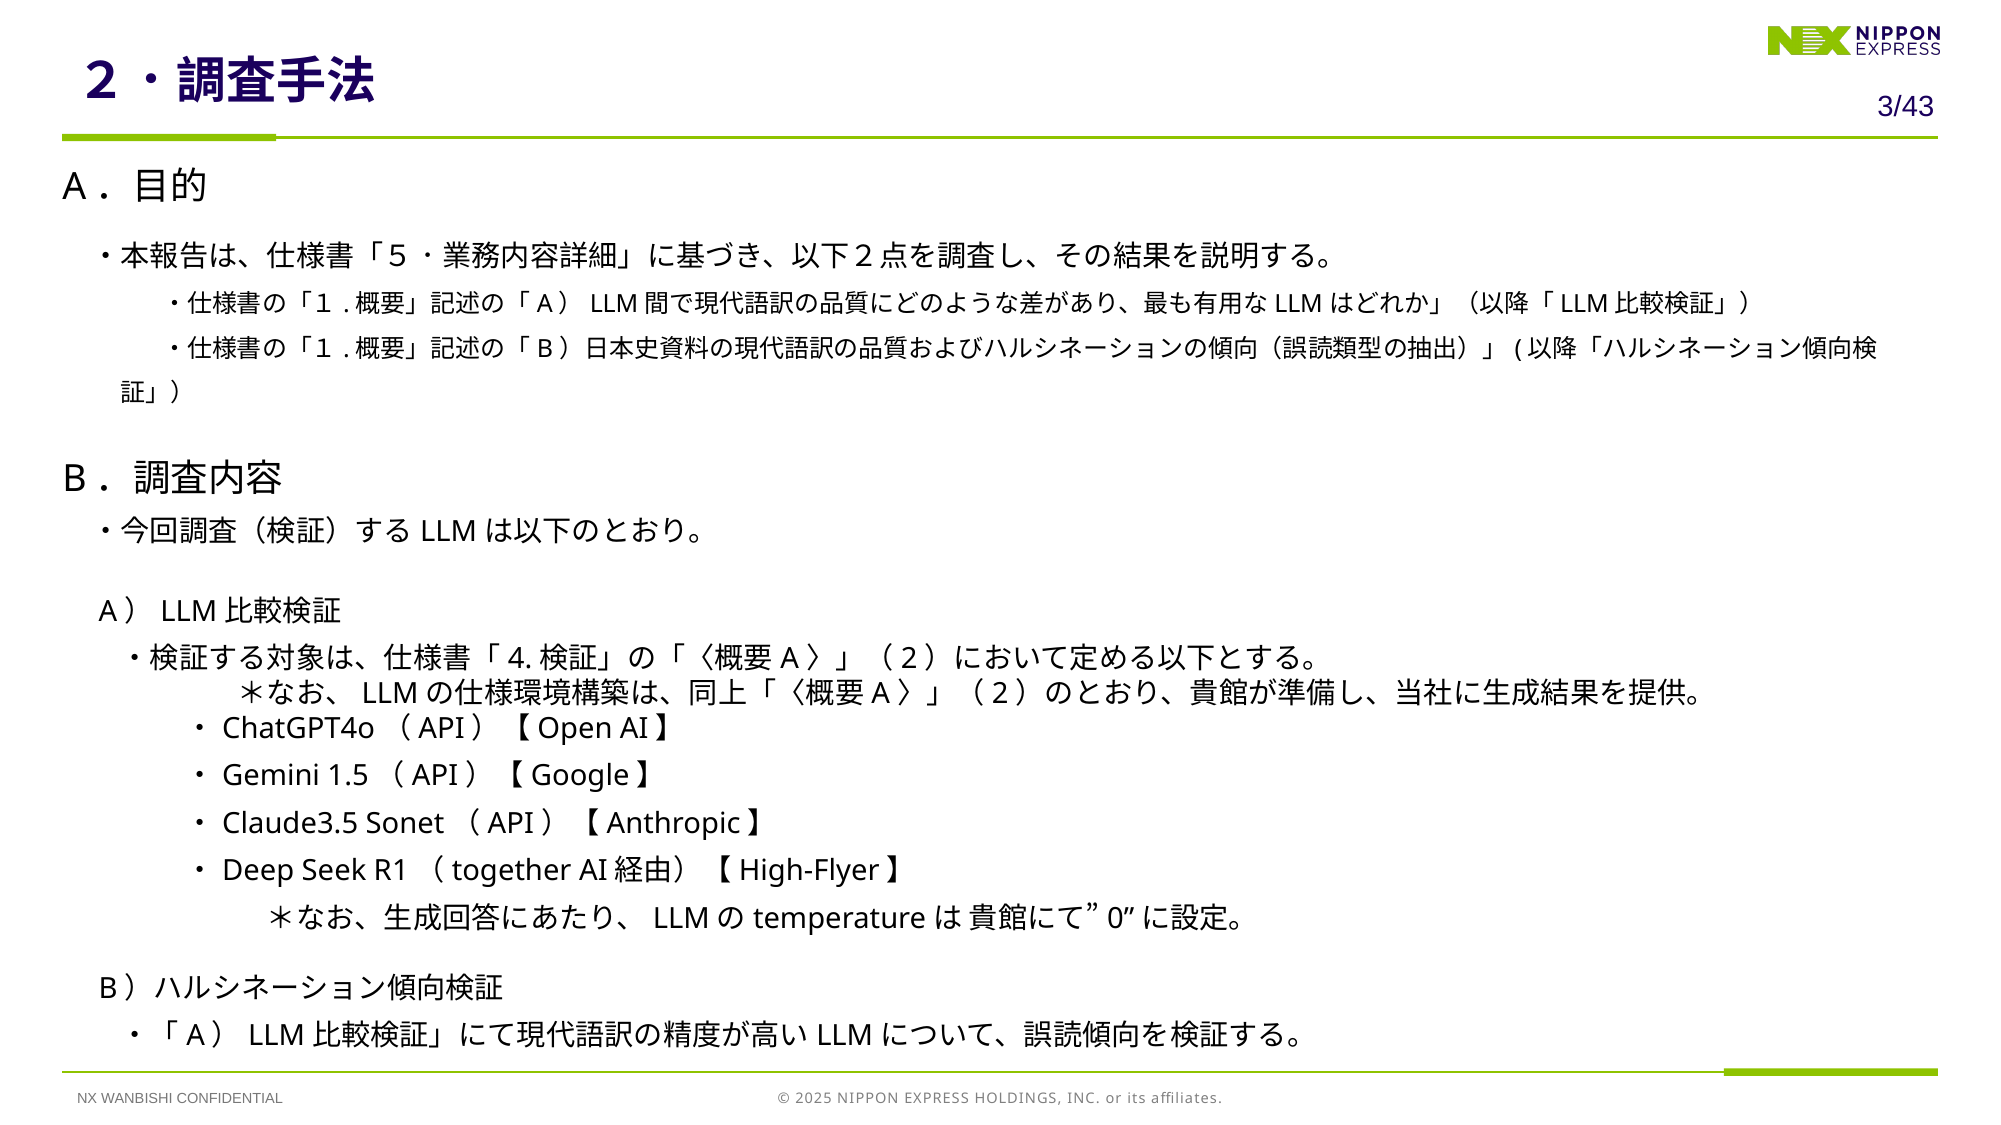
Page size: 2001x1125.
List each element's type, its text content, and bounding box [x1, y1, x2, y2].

list A．目的 ・本報告は、仕様書「５．業務内容詳細」に基づき、以下２点を調査し、その結果を説明する。 ・仕様書の「１.概要」記述の「A）LLM間で現代語訳の品質にどのような差があり、最も有用なLLMはどれか」（以降「LLM比較検証」） ・仕様書の「１.概要」記述の「B）日本史資料の現代語訳の品質およびハルシネーションの傾向（誤読類型の抽出）」(以降「ハルシネーション傾向検証」） B．調査内容 ・今回調査（検証）するLLMは以下のとおり。 A）LLM比較検証 ・検証する対象は、仕様書「4.検証」の「〈概要A〉」（2）において定める以下とする。 ＊なお、LLMの仕様環境構築は、同上「〈概要A〉」（2）のとおり、貴館が準備し、当社に生成結果を提供。 ・ChatGPT4o（API）【Open AI】 ・Gemini 1.5（API）【Google】 ・Claude3.5 Sonet（API）【Anthropic】 ・Deep Seek R1（together AI経由）【High-Flyer】 ＊なお、生成回答にあたり、LLMのtemperatureは 貴館にて”0”に設定。 B）ハルシネーション傾向検証 ・「A）LLM比較検証」にて現代語訳の精度が高いLLMについて、誤読傾向を検証する。 [62, 162, 1939, 1064]
title ２．調査手法 [62, 41, 1742, 103]
slide_number 2/43 [1848, 87, 1935, 123]
picture [1768, 26, 1940, 55]
footer NX WANBISHI CONFIDENTIAL [62, 1086, 738, 1110]
